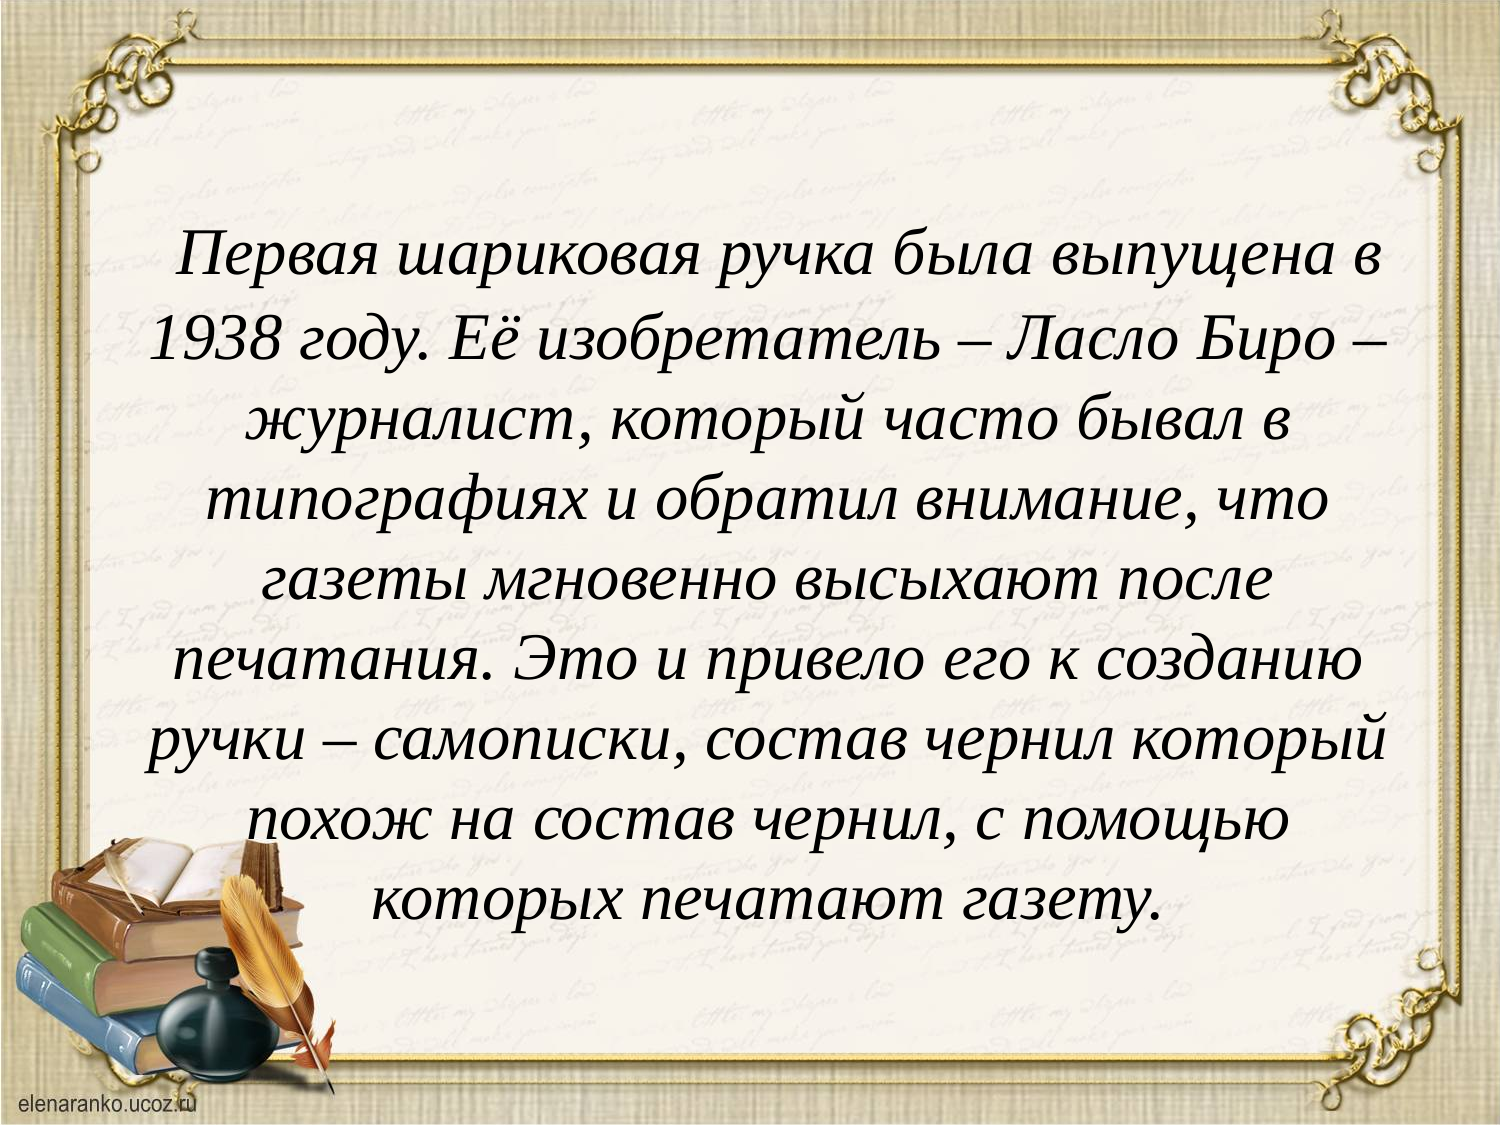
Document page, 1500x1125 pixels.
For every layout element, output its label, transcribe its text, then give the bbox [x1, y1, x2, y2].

picture [0, 0, 1500, 1125]
title Первая шариковая ручка была выпущена в 1938 году. Её изобретатель – Ласло Биро – журналист, который часто бывал в типографиях и обратил внимание, что газеты мгновенно высыхают после печатания. Это и привело его к созданию ручки – самописки, состав чернил который похож на состав чернил, с помощью которых печатают газету. [75, 45, 1425, 1071]
